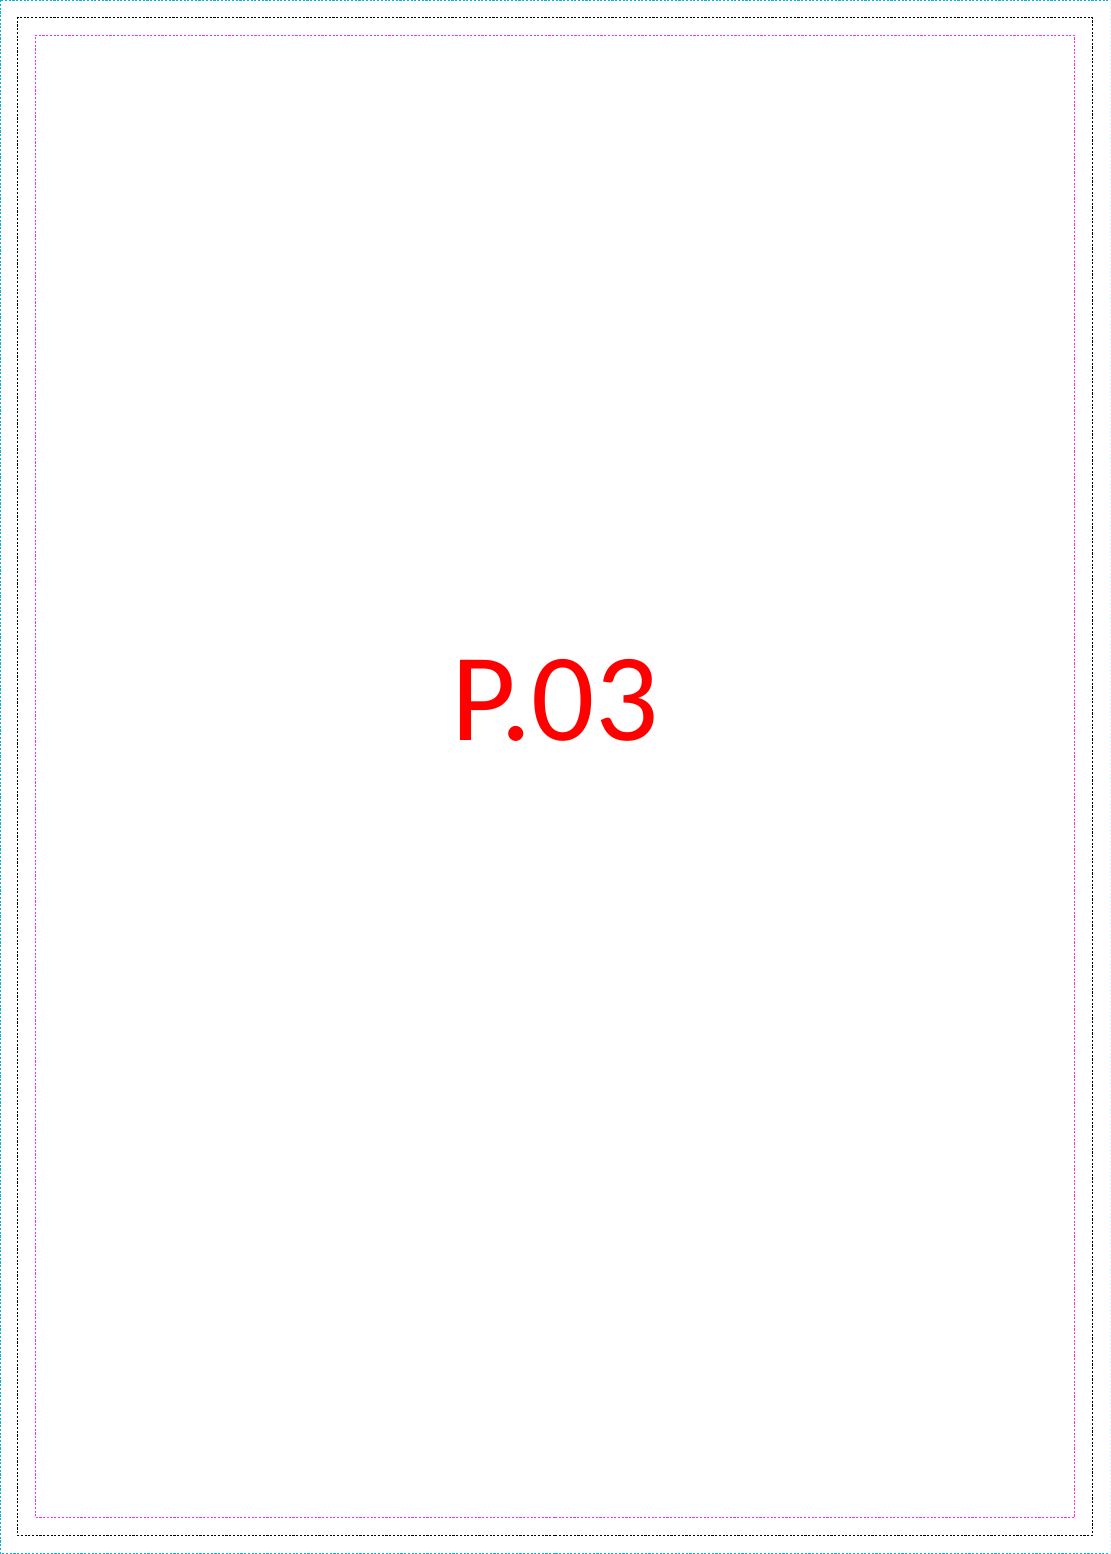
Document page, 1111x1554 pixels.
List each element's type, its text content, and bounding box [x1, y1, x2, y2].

text_box P.03 [242, 608, 868, 773]
